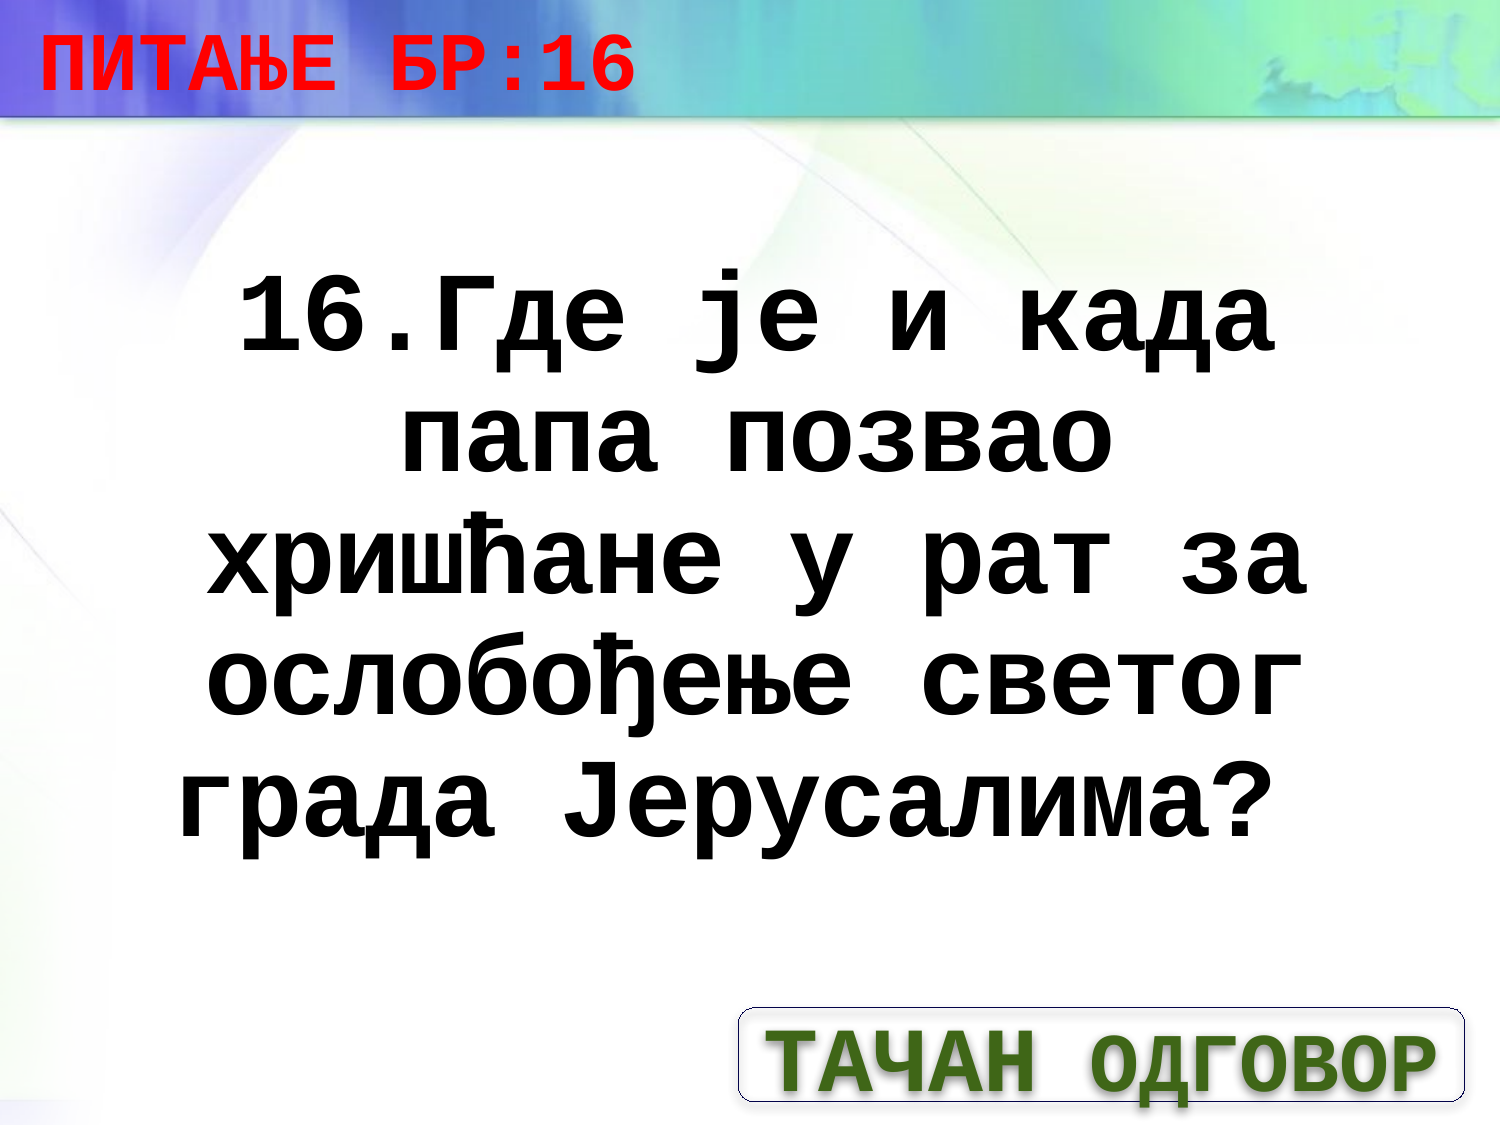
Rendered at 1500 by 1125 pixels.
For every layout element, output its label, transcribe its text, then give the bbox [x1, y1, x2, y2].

text_box ПИТАЊЕ БР:16 [23, 0, 692, 115]
text_box ТАЧАН ОДГОВОР [738, 1007, 1465, 1102]
text_box ПИТАЊА [0, 0, 1500, 213]
picture [0, 213, 1500, 1125]
title 16.Где је и када папа позвао хришћане у рат за ослобођење светог града Јерусалима? [117, 164, 1395, 950]
